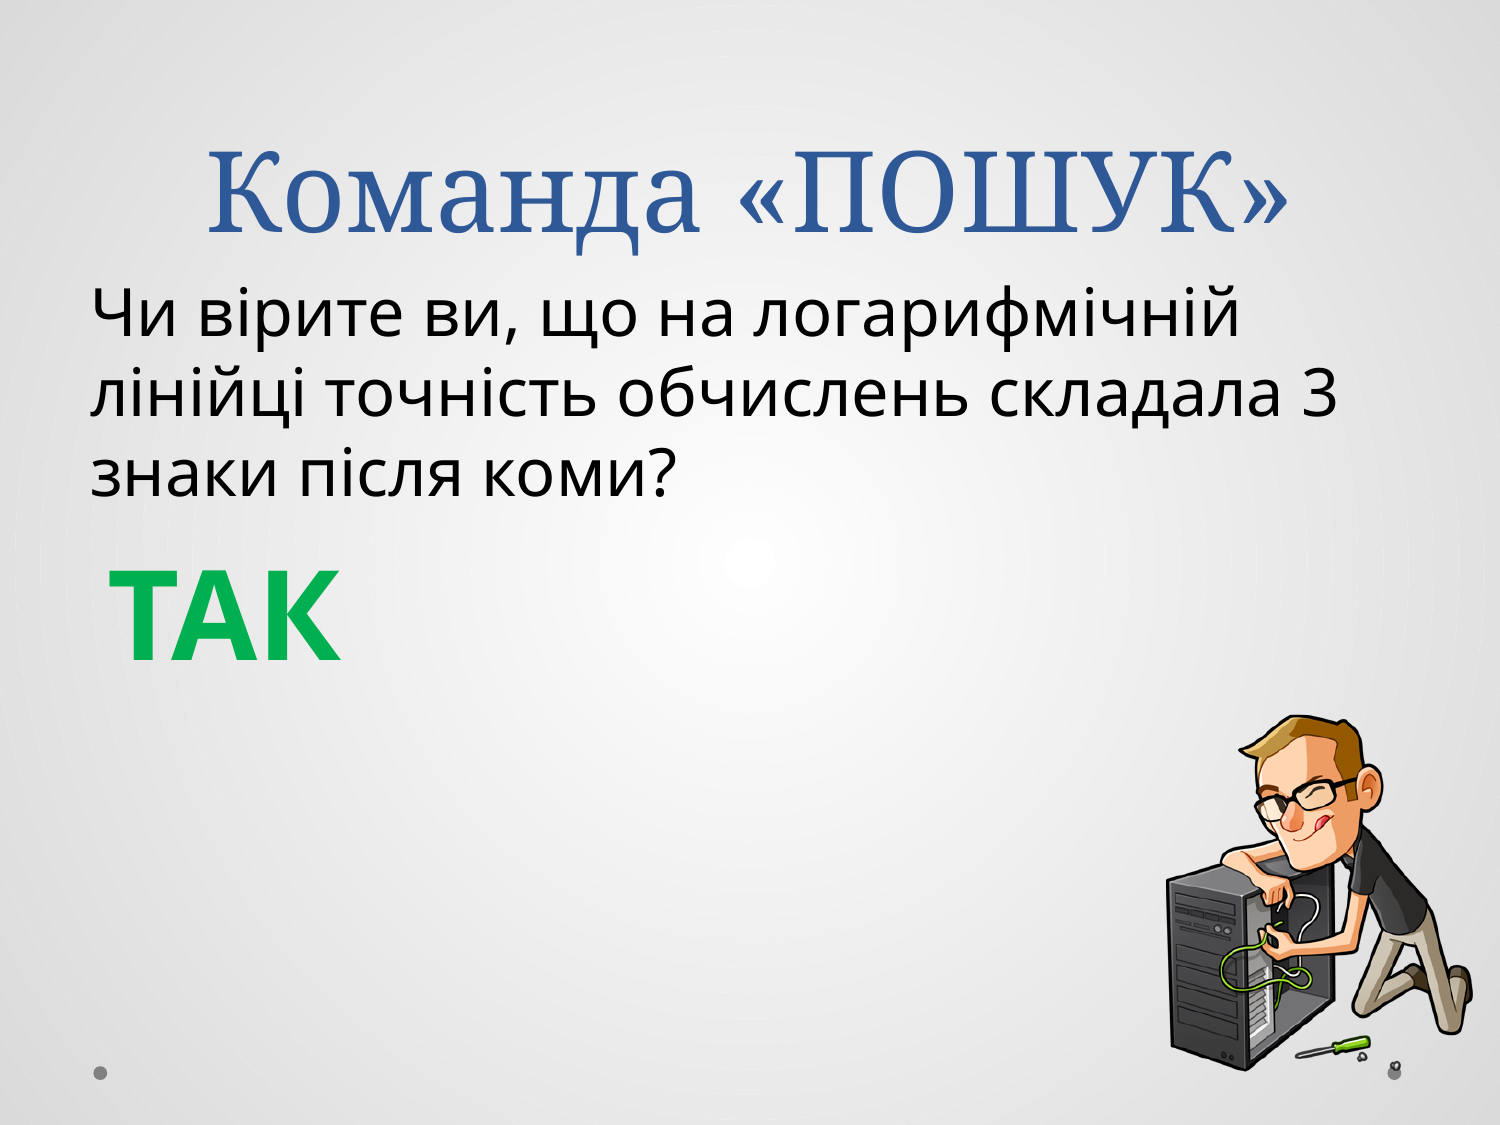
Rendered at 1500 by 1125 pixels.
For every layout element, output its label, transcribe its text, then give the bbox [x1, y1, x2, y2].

list Чи вірите ви, що на логарифмічній лінійці точність обчислень складала 3 знаки після коми? ТАК [75, 262, 1425, 1005]
title Команда «ПОШУК» [75, 0, 1425, 262]
picture [1140, 692, 1496, 1093]
